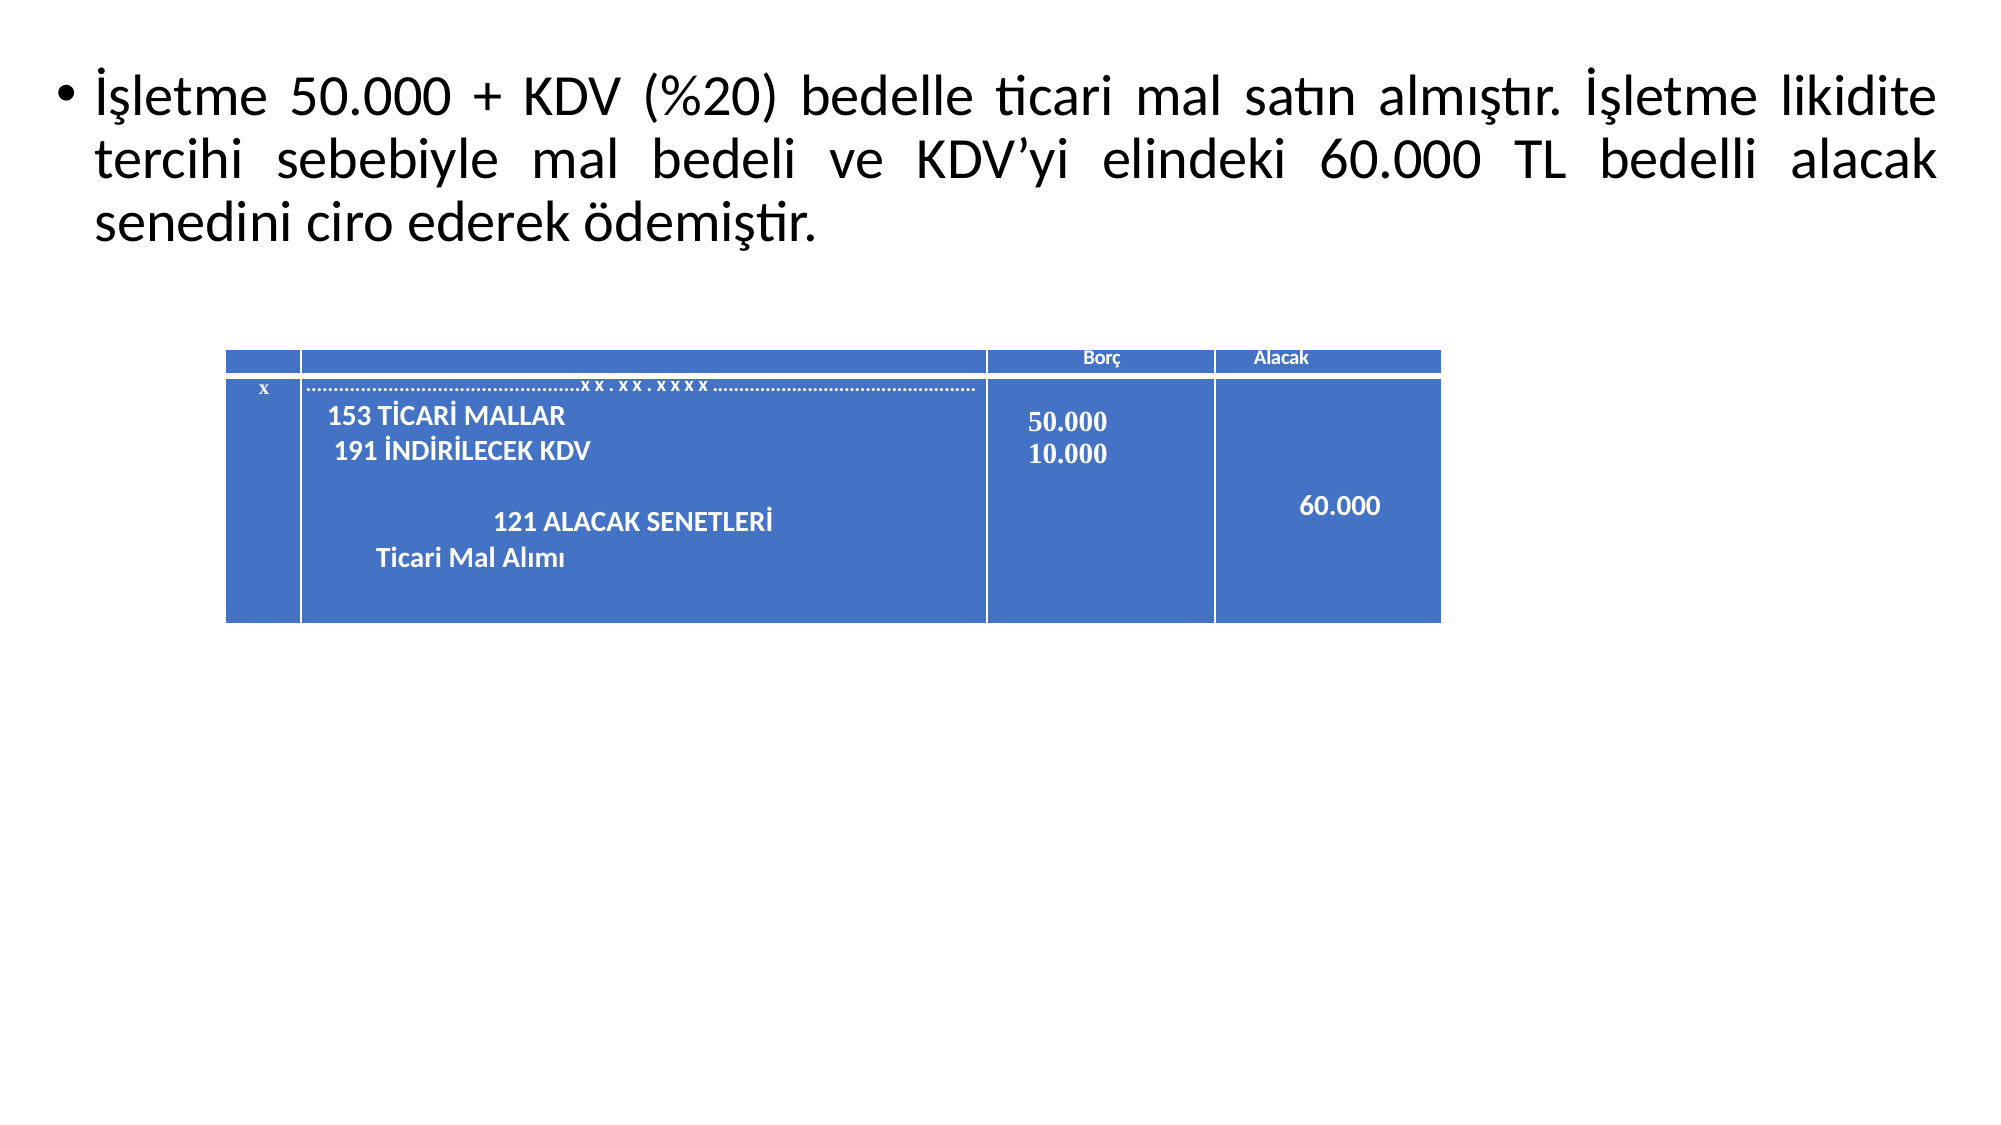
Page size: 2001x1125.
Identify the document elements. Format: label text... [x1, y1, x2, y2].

table_cell 60.000 [1216, 379, 1441, 623]
table_header Alacak [1216, 350, 1441, 373]
list İşletme 50.000 + KDV (%20) bedelle ticari mal satın almıştır. İşletme likidite tercihi sebebiyle mal bedeli ve KDV’yi elindeki 60.000 TL bedelli alacak senedini ciro ederek ödemiştir. [41, 57, 1955, 1086]
table_cell 50.000 10.000 [988, 379, 1214, 623]
table_header [302, 350, 986, 373]
table_cell x [226, 379, 300, 623]
table_header Borç [988, 350, 1214, 373]
table_header [226, 350, 300, 373]
table_cell ..................................................xx.xx.xxxx.................................................. 153 TİCARİ MALLAR 191 İNDİRİLECEK KDV 121 ALACAK SENETLERİ Ticari Mal Alımı [302, 379, 986, 623]
